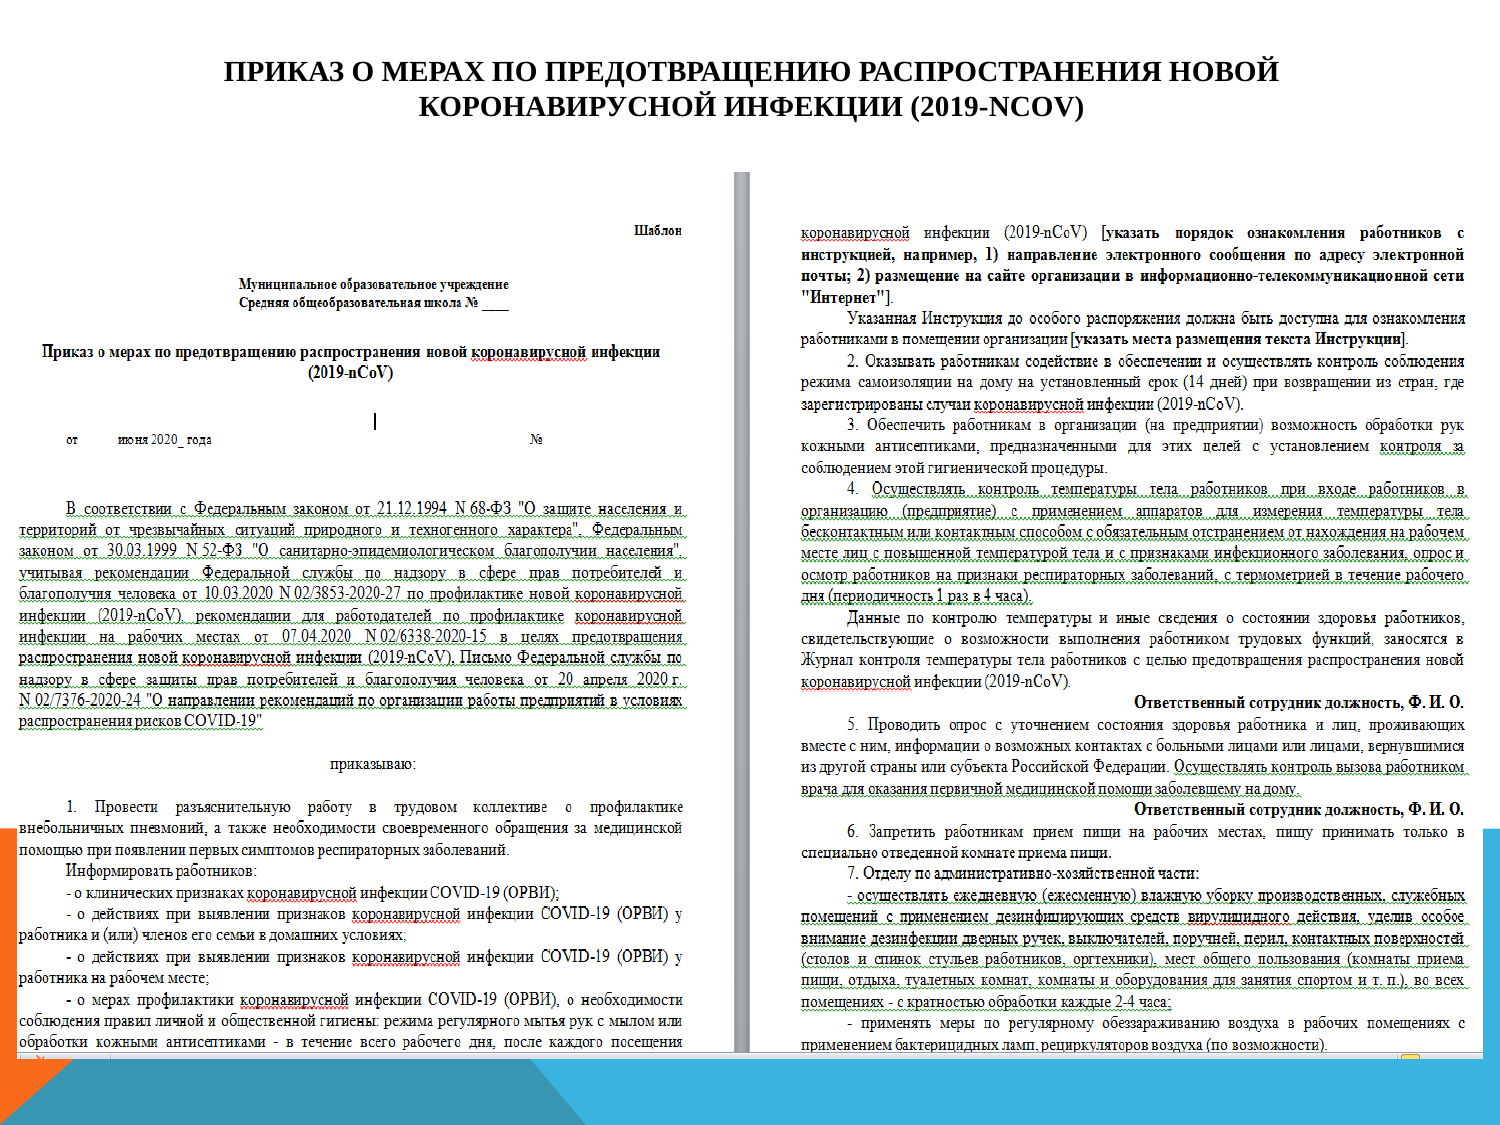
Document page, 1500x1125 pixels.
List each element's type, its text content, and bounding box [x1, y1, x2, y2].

title Приказ о мерах по предотвращению распространения новой коронавирусной инфекции (2019-nCoV) [135, 60, 1369, 150]
picture [17, 172, 1483, 1059]
